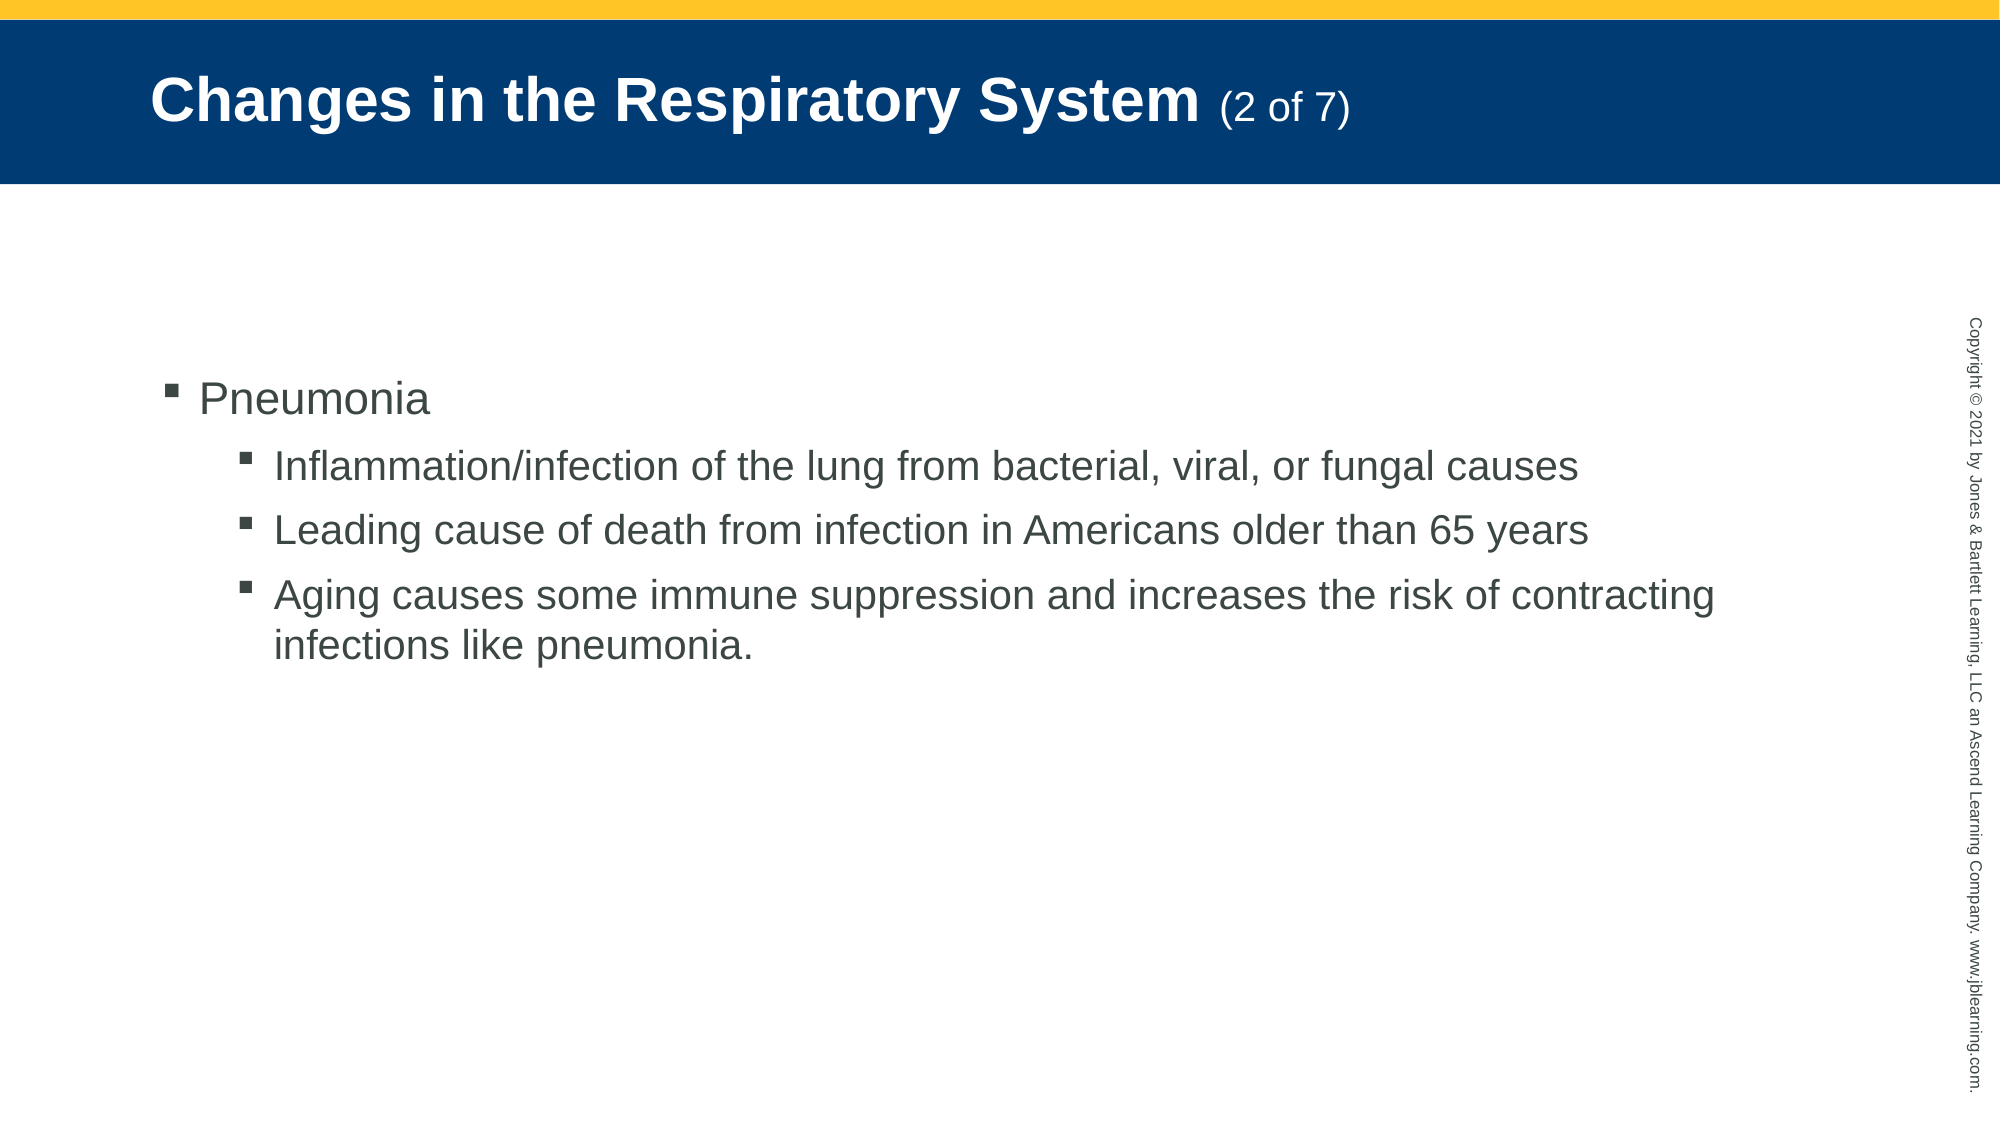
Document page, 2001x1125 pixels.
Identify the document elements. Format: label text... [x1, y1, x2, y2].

list Pneumonia Inflammation/infection of the lung from bacterial, viral, or fungal causes Leading cause of death from infection in Americans older than 65 years Aging causes some immune suppression and increases the risk of contracting infections like pneumonia. [146, 361, 1859, 1016]
title Changes in the Respiratory System (2 of 7) [0, 19, 2000, 185]
